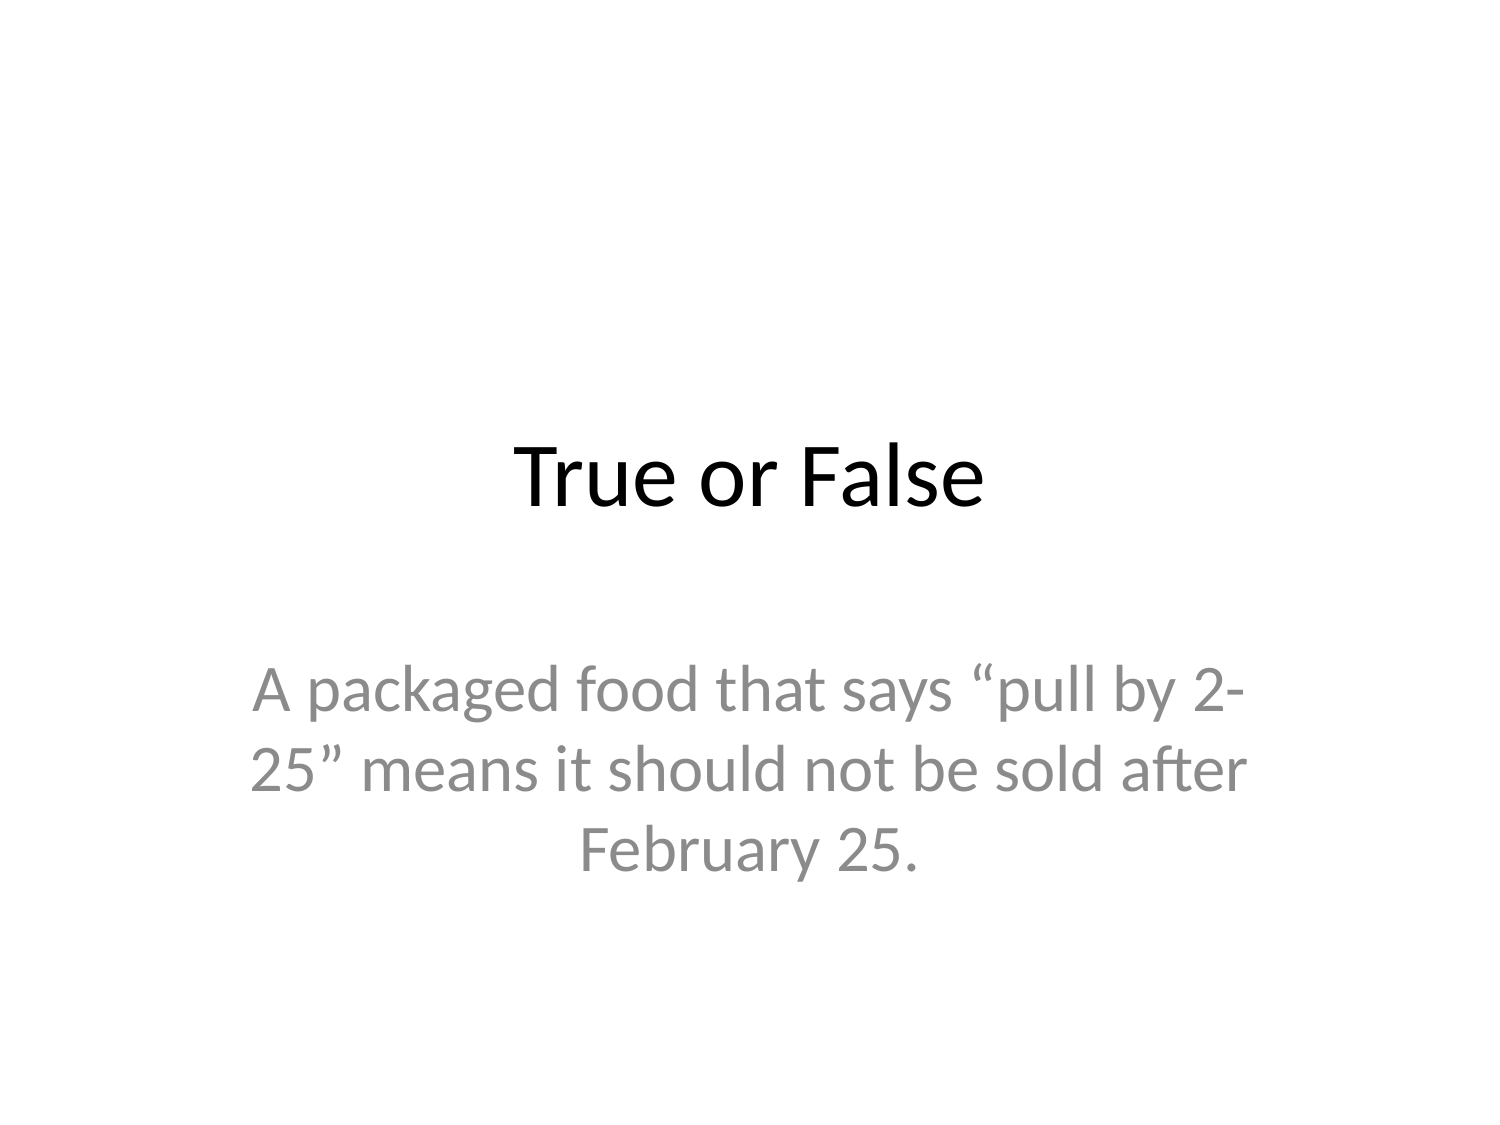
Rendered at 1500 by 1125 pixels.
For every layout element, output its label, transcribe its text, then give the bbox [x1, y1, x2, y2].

title True or False [112, 349, 1388, 591]
subtitle A packaged food that says “pull by 2-25” means it should not be sold after February 25. [225, 637, 1275, 925]
